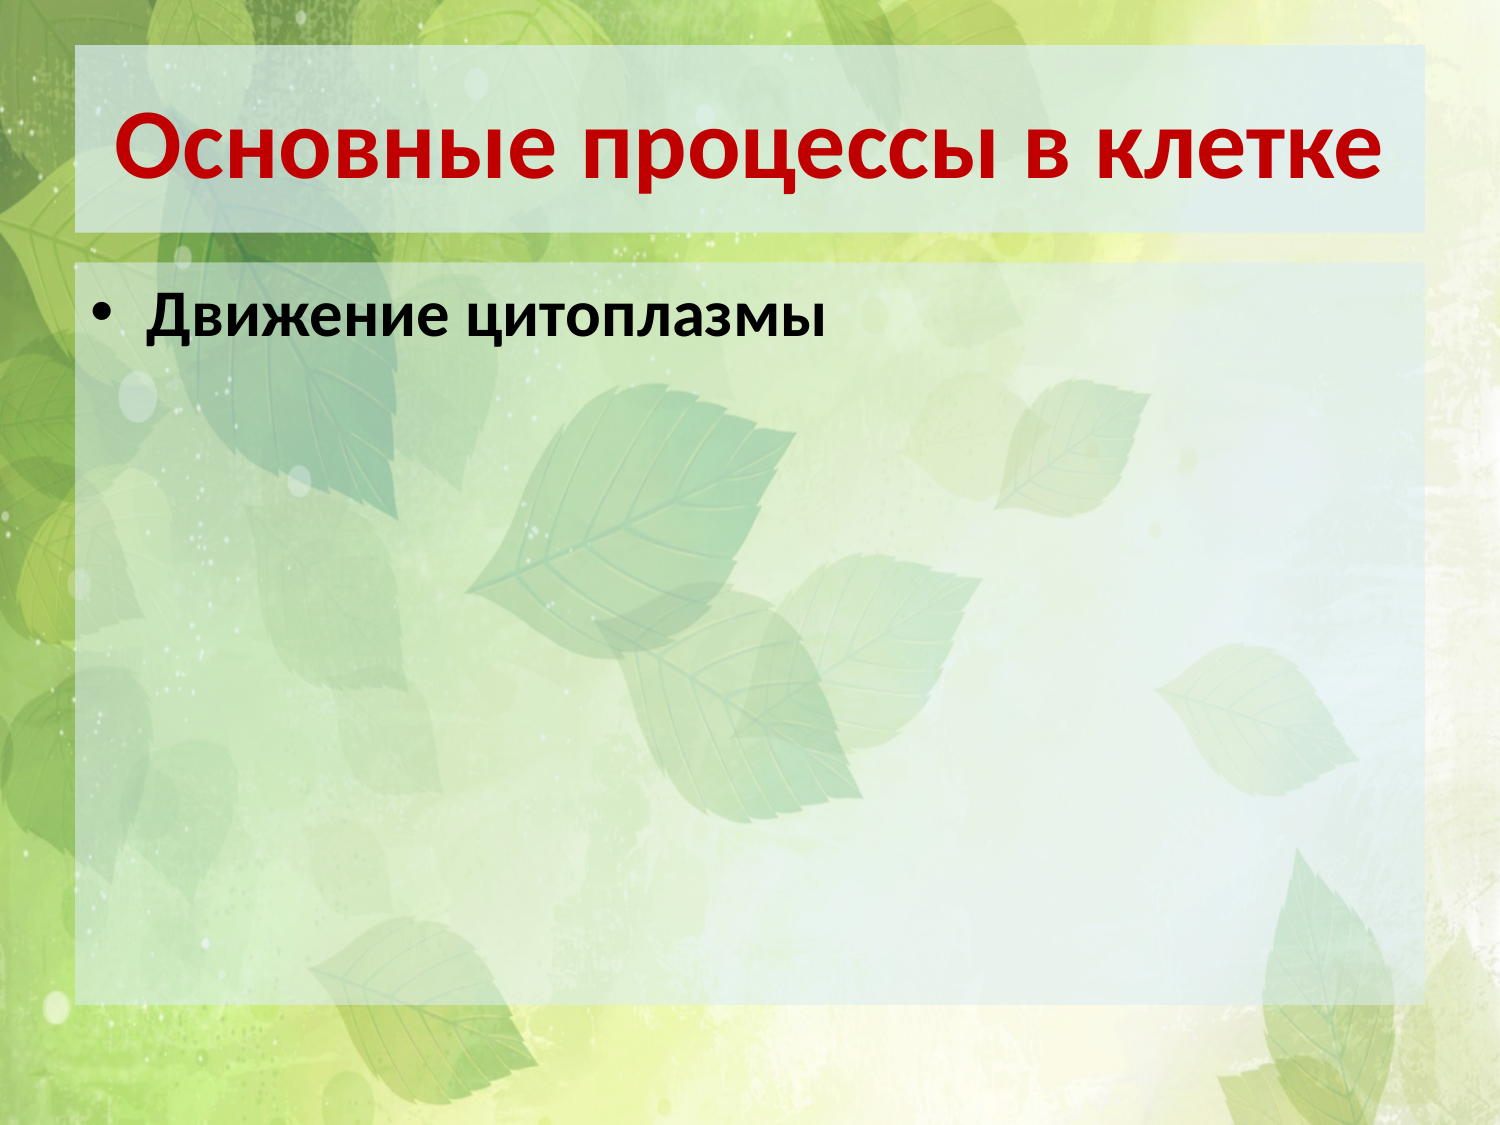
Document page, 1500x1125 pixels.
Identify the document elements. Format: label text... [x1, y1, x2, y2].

list Движение цитоплазмы [74, 262, 1426, 1006]
title Основные процессы в клетке [74, 44, 1426, 233]
